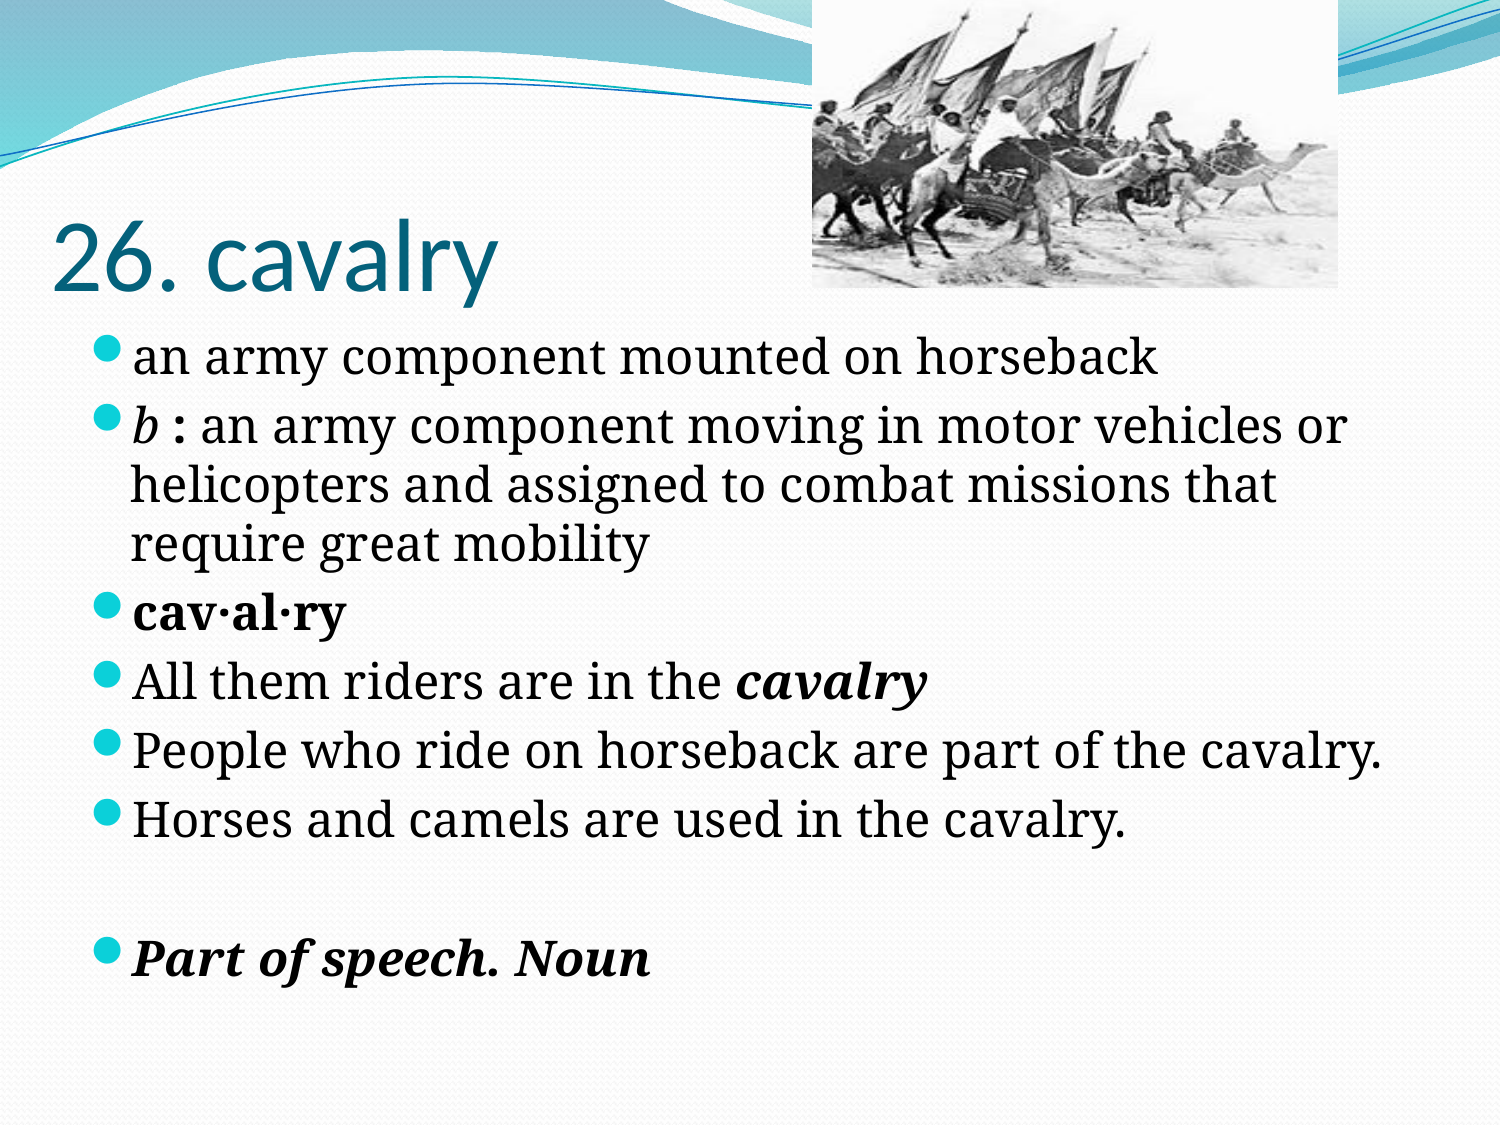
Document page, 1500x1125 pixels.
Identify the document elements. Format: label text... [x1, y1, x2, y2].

title 26. cavalry [50, 125, 1400, 313]
picture [812, 0, 1338, 288]
list an army component mounted on horseback b : an army component moving in motor vehicles or helicopters and assigned to combat missions that require great mobility cav·al·ry All them riders are in the cavalry People who ride on horseback are part of the cavalry. Horses and camels are used in the cavalry. Part of speech. Noun [75, 317, 1425, 1038]
